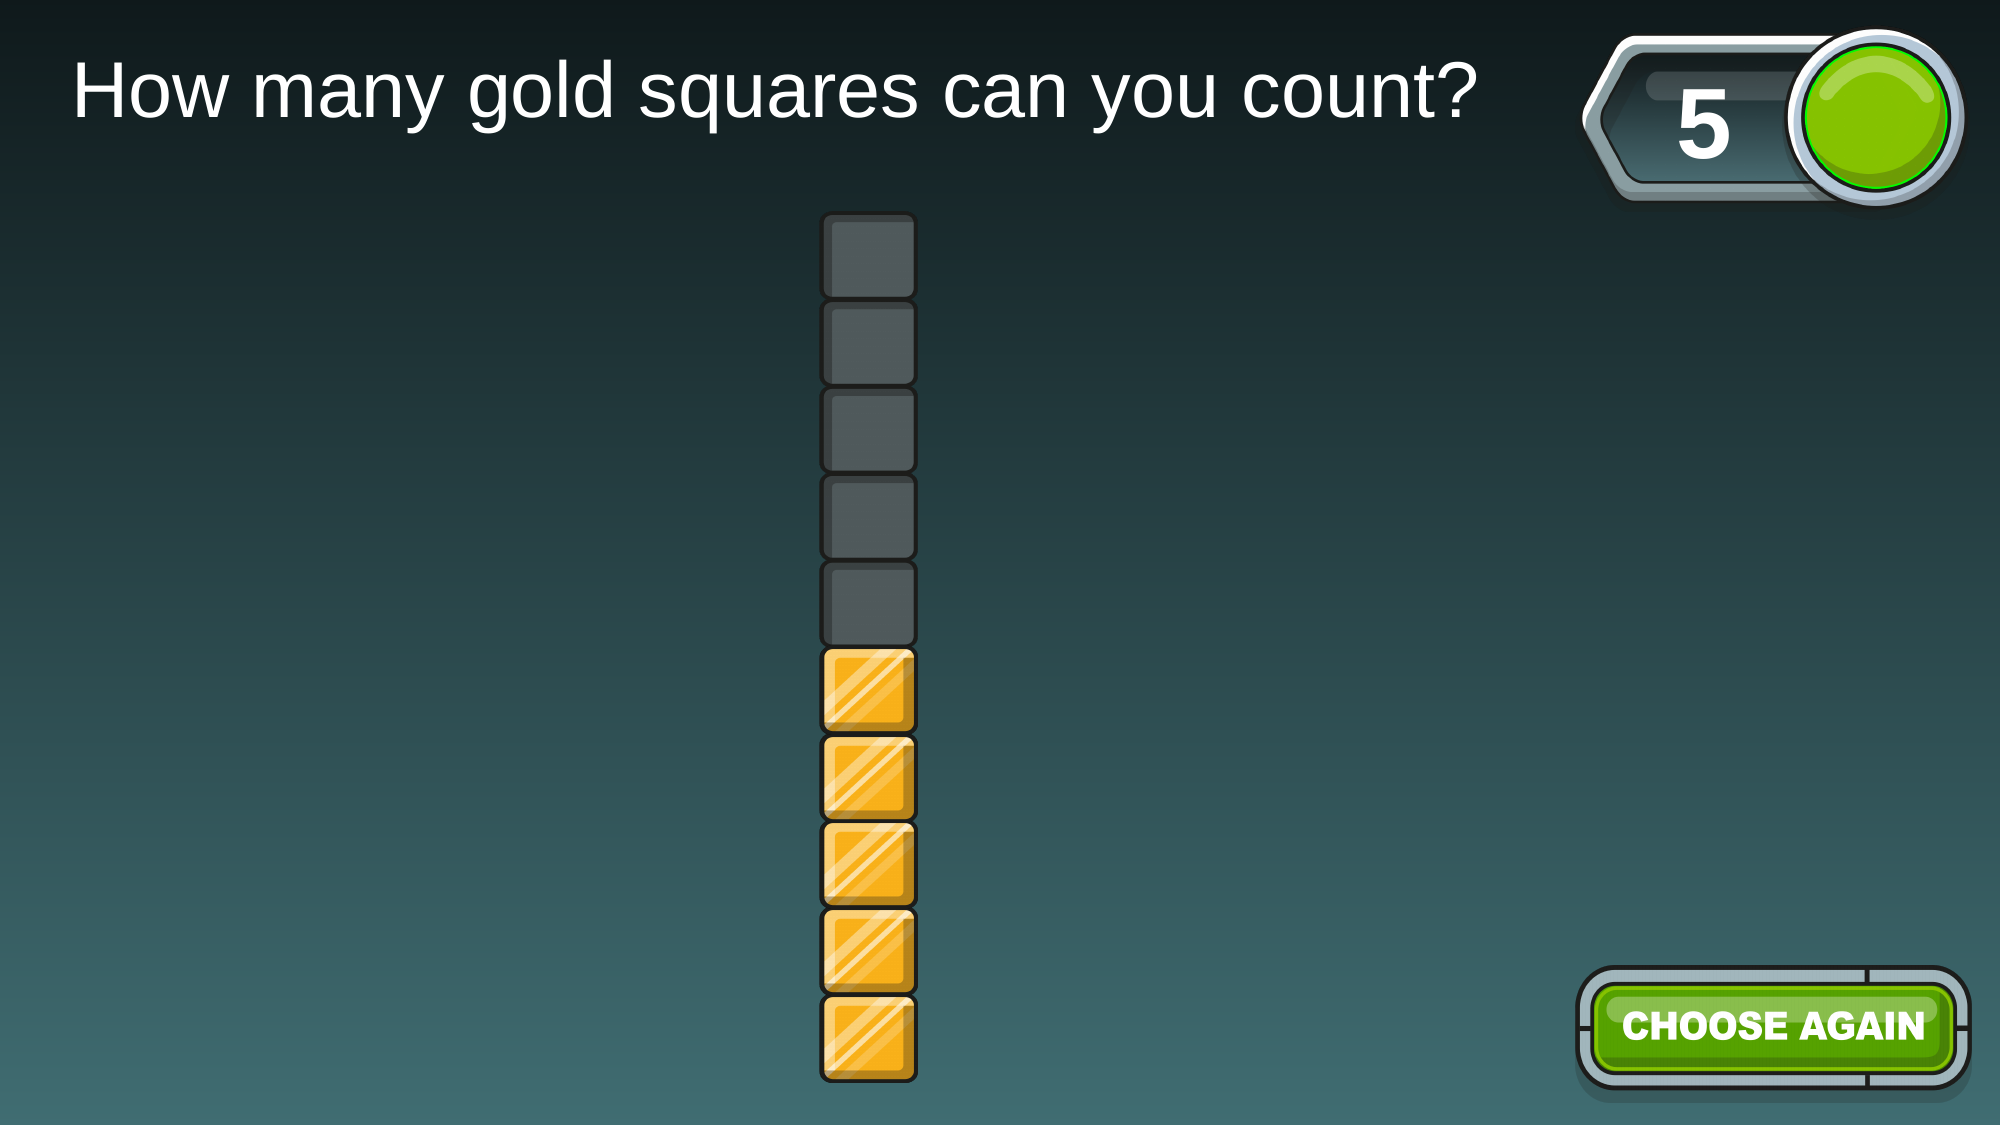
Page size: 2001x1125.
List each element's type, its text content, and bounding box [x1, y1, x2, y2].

picture [1575, 25, 1971, 221]
picture [819, 210, 919, 1083]
picture [1575, 965, 1972, 1104]
text_box How many gold squares can you count? [56, 30, 1553, 150]
